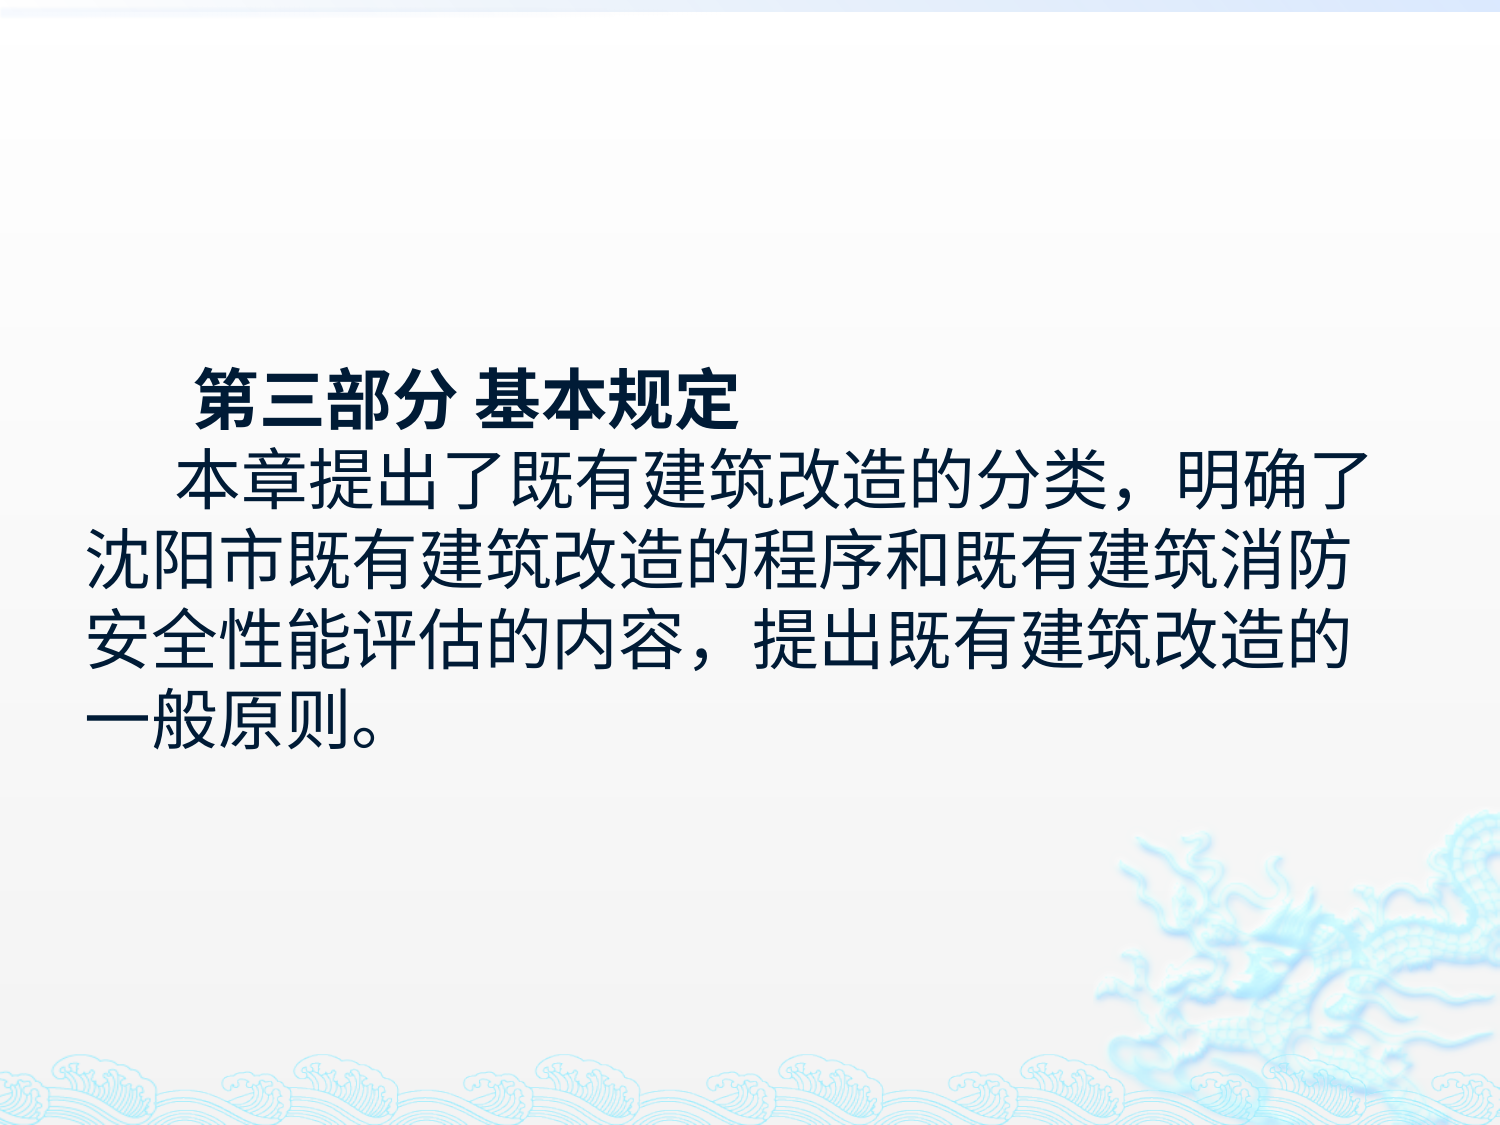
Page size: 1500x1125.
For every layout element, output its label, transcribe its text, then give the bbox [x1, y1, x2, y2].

title 第三部分 基本规定 本章提出了既有建筑改造的分类，明确了沈阳市既有建筑改造的程序和既有建筑消防安全性能评估的内容，提出既有建筑改造的一般原则。 [70, 164, 1421, 951]
